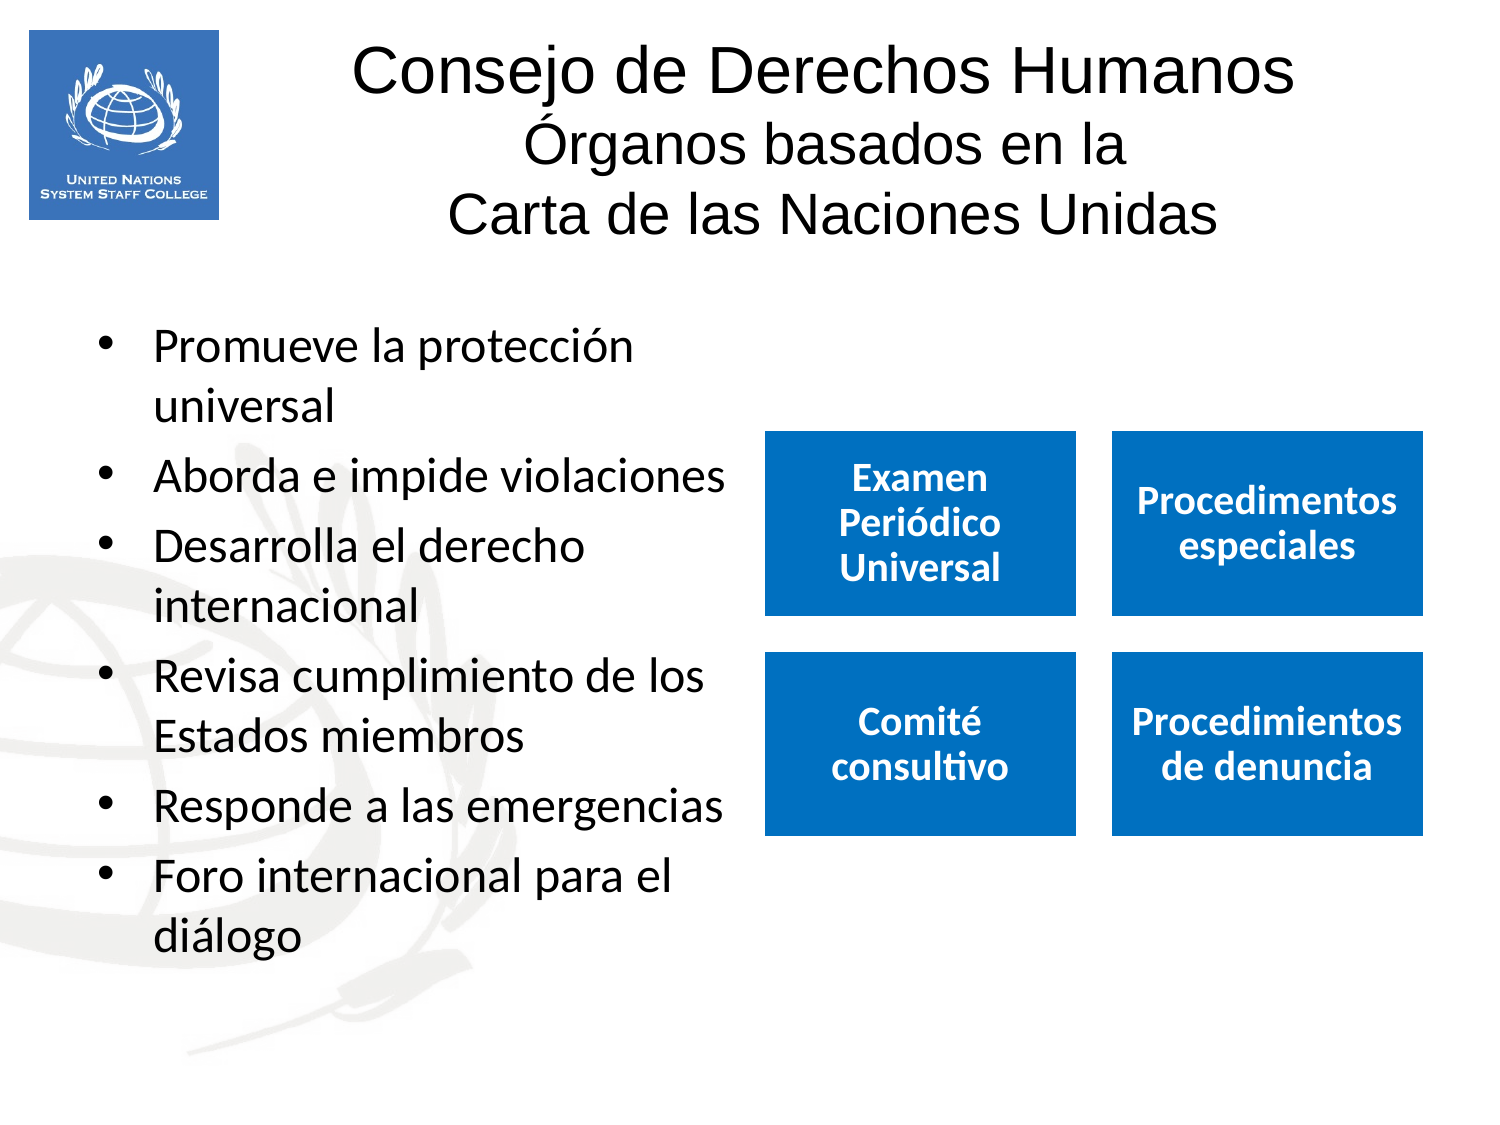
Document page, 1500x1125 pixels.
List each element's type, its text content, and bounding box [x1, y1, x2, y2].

text_box Consejo de Derechos Humanos Órganos basados en la Carta de las Naciones Unidas [242, 19, 1425, 207]
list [762, 262, 1426, 1006]
list Promueve la protección universal Aborda e impide violaciones Desarrolla el derecho internacional Revisa cumplimiento de los Estados miembros Responde a las emergencias Foro internacional para el diálogo [81, 304, 745, 1048]
picture [29, 30, 219, 220]
